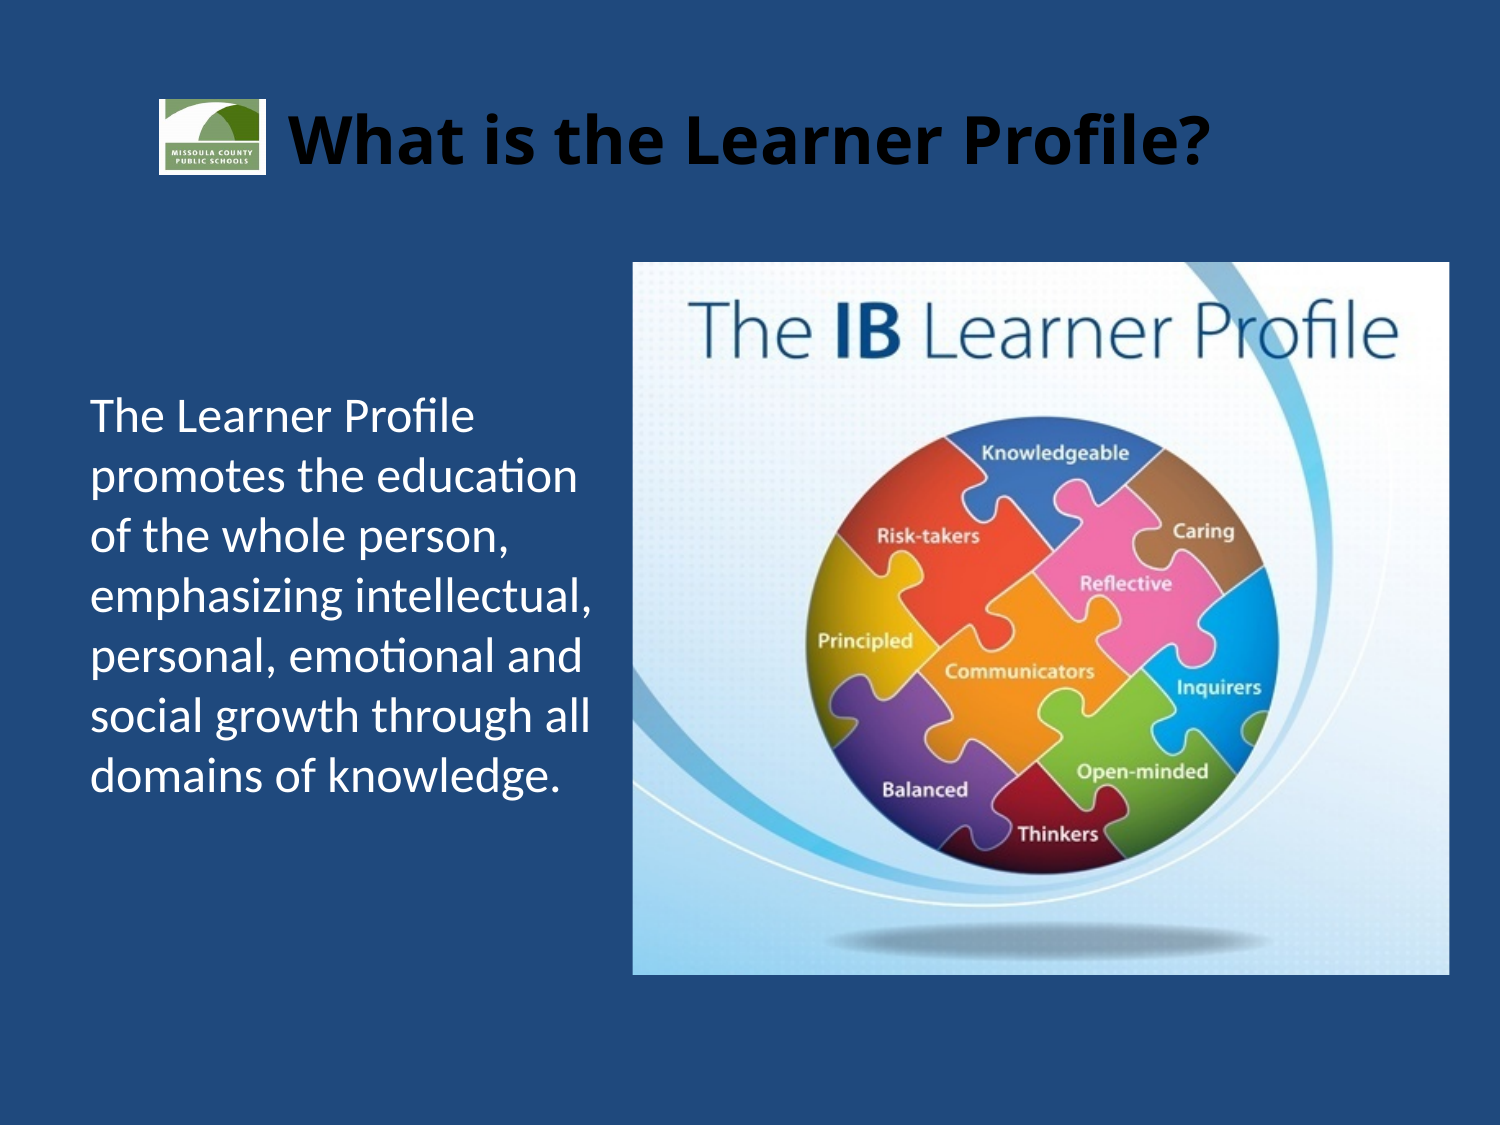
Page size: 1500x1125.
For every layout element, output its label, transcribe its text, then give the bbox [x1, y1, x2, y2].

text_box The Learner Profile promotes the education of the whole person, emphasizing intellectual, personal, emotional and social growth through all domains of knowledge. [74, 374, 613, 810]
picture [632, 262, 1450, 976]
picture [159, 99, 266, 176]
title What is the Learner Profile? [75, 43, 1425, 232]
